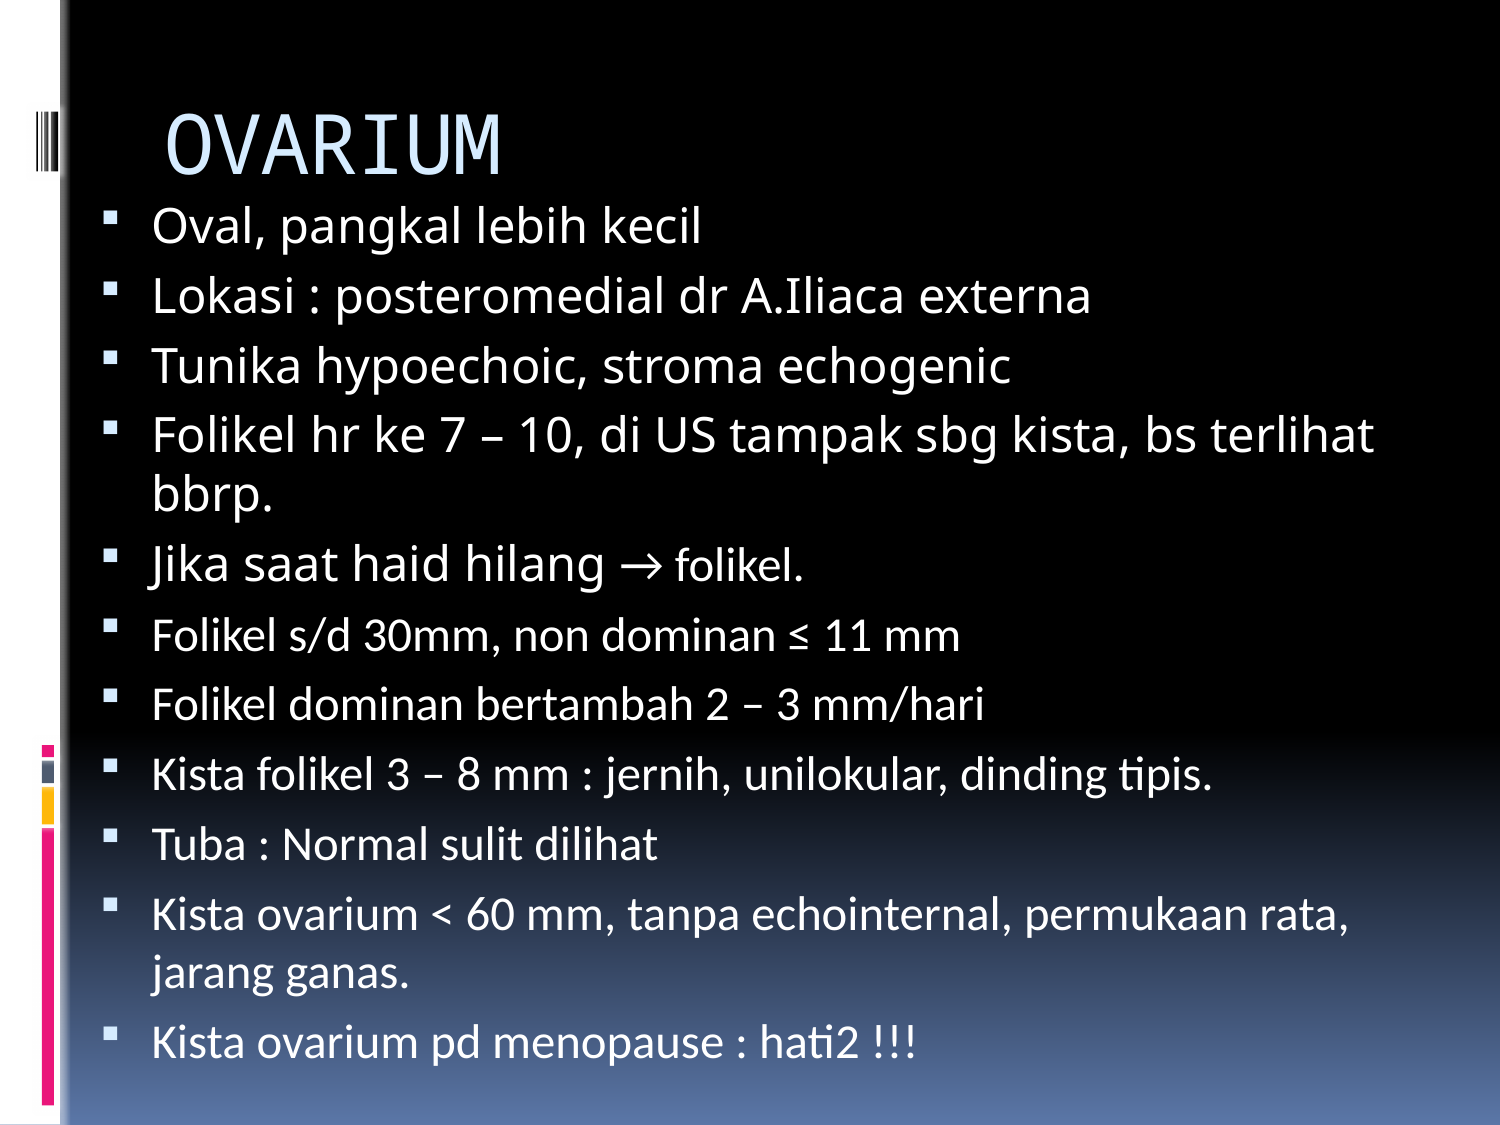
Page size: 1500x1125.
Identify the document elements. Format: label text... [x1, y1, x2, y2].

list Oval, pangkal lebih kecil Lokasi : posteromedial dr A.Iliaca externa Tunika hypoechoic, stroma echogenic Folikel hr ke 7 – 10, di US tampak sbg kista, bs terlihat bbrp. Jika saat haid hilang → folikel. Folikel s/d 30mm, non dominan ≤ 11 mm Folikel dominan bertambah 2 – 3 mm/hari Kista folikel 3 – 8 mm : jernih, unilokular, dinding tipis. Tuba : Normal sulit dilihat Kista ovarium < 60 mm, tanpa echointernal, permukaan rata, jarang ganas. Kista ovarium pd menopause : hati2 !!! [75, 187, 1425, 1079]
title OVARIUM [150, 83, 1425, 187]
